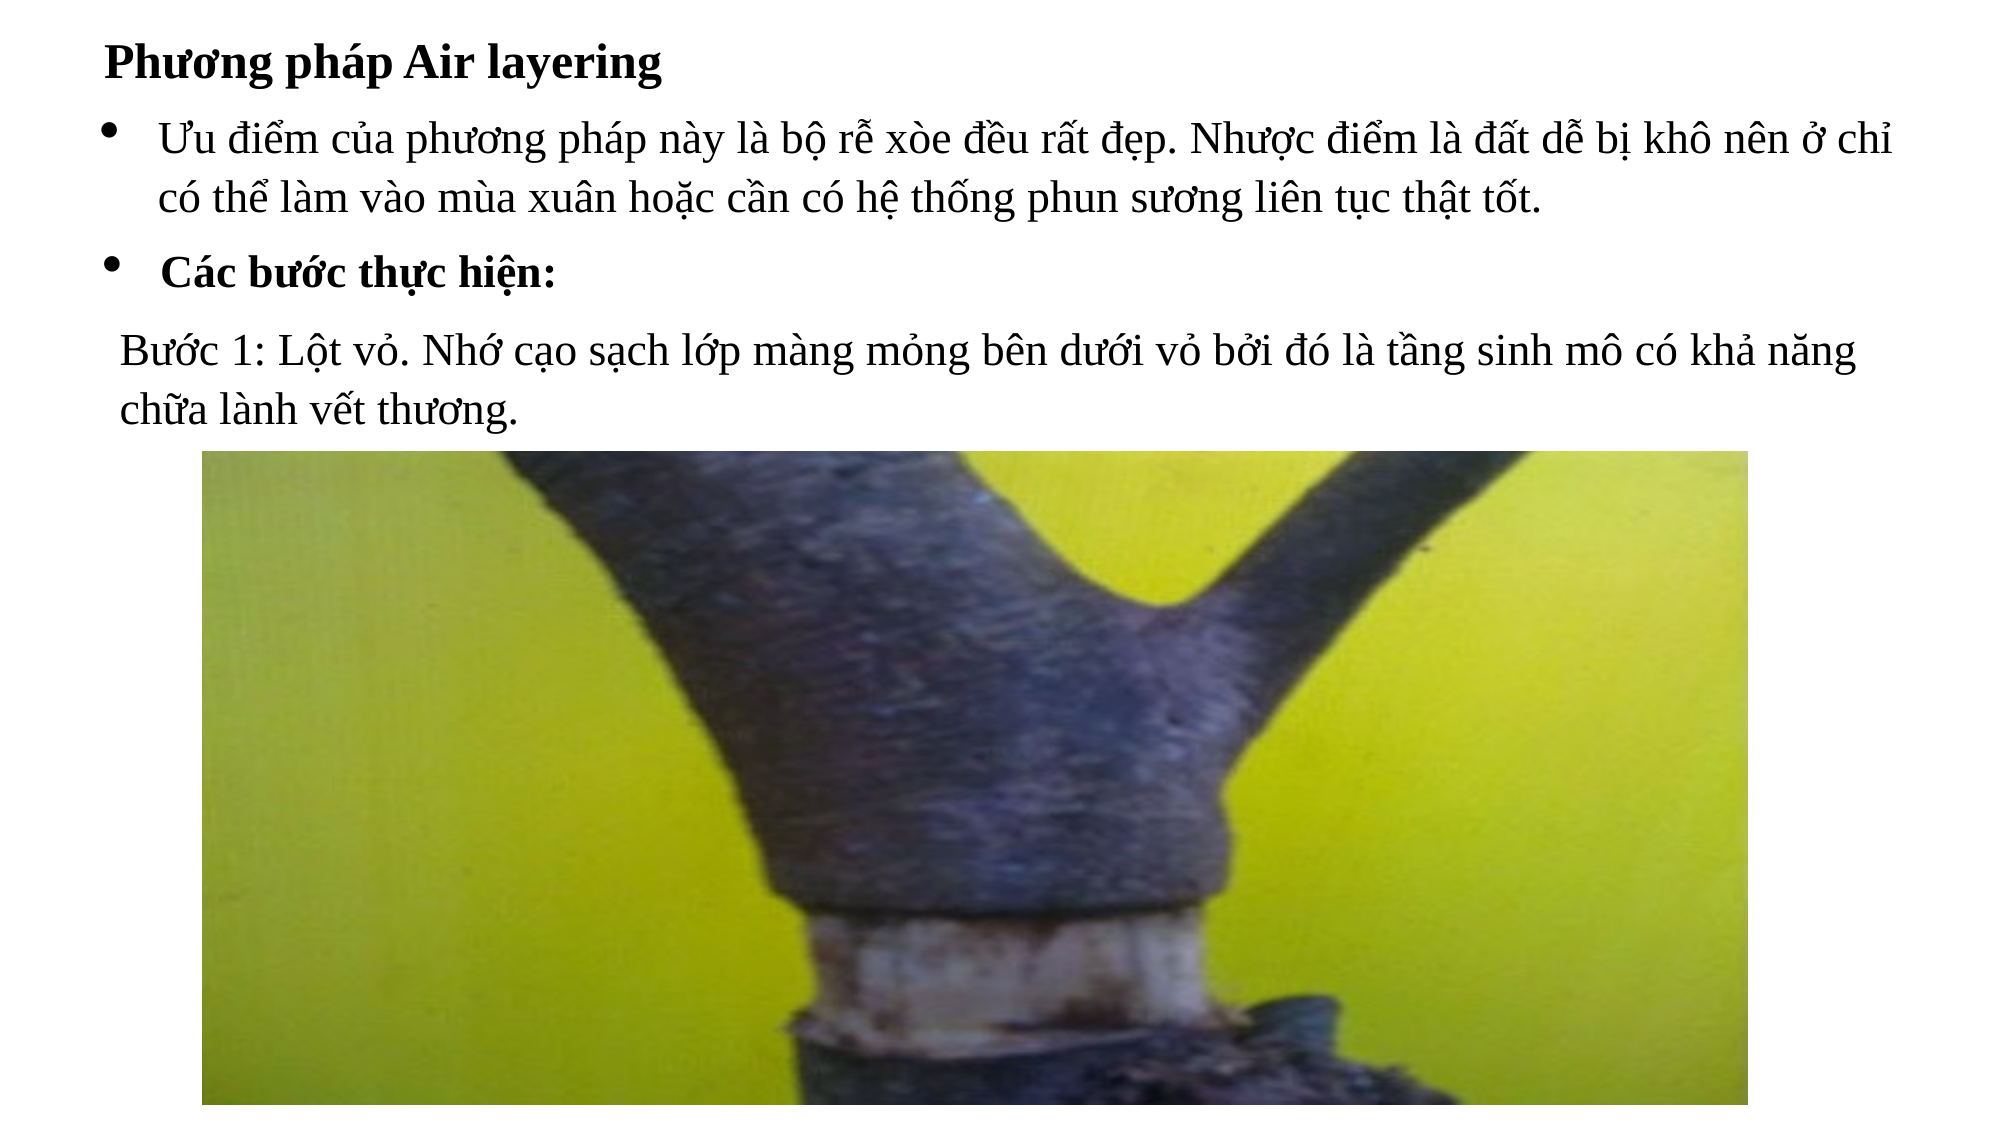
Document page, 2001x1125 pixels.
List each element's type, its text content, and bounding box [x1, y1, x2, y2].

text_box Ưu điểm của phương pháp này là bộ rễ xòe đều rất đẹp. Nhược điểm là đất dễ bị khô nên ở chỉ có thể làm vào mùa xuân hoặc cần có hệ thống phun sương liên tục thật tốt. [86, 96, 1923, 229]
picture [202, 451, 1748, 1105]
text_box Bước 1: Lột vỏ. Nhớ cạo sạch lớp màng mỏng bên dưới vỏ bởi đó là tầng sinh mô có khả năng chữa lành vết thương. [104, 308, 1923, 441]
text_box Các bước thực hiện: [89, 230, 573, 305]
text_box Phương pháp Air layering [89, 20, 678, 96]
